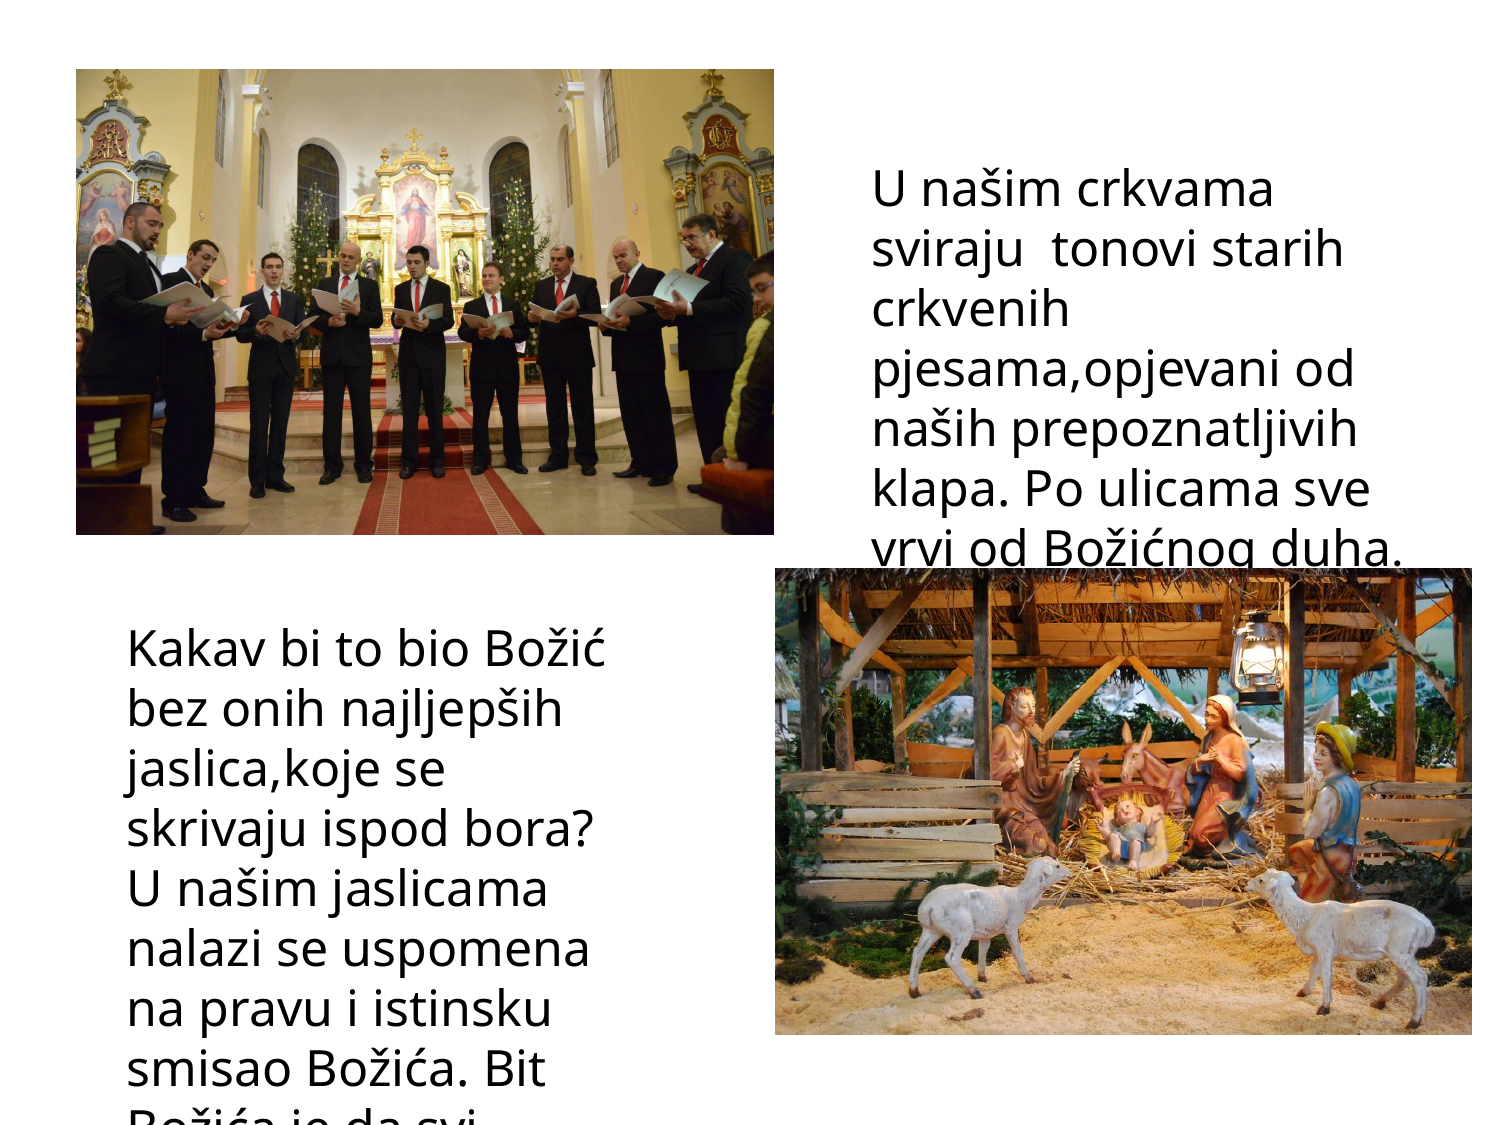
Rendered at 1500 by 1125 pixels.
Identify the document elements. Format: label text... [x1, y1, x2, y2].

picture [775, 568, 1473, 1036]
text_box U našim crkvama sviraju tonovi starih crkvenih pjesama,opjevani od naših prepoznatljivih klapa. Po ulicama sve vrvi od Božićnog duha. [856, 148, 1424, 566]
picture [76, 69, 774, 535]
text_box Kakav bi to bio Božić bez onih najljepših jaslica,koje se skrivaju ispod bora? U našim jaslicama nalazi se uspomena na pravu i istinsku smisao Božića. Bit Božića je da svi osjetimo tu ljubav koju naš Spasitelj šalje za nas i to je ono bitno. [112, 609, 656, 1125]
